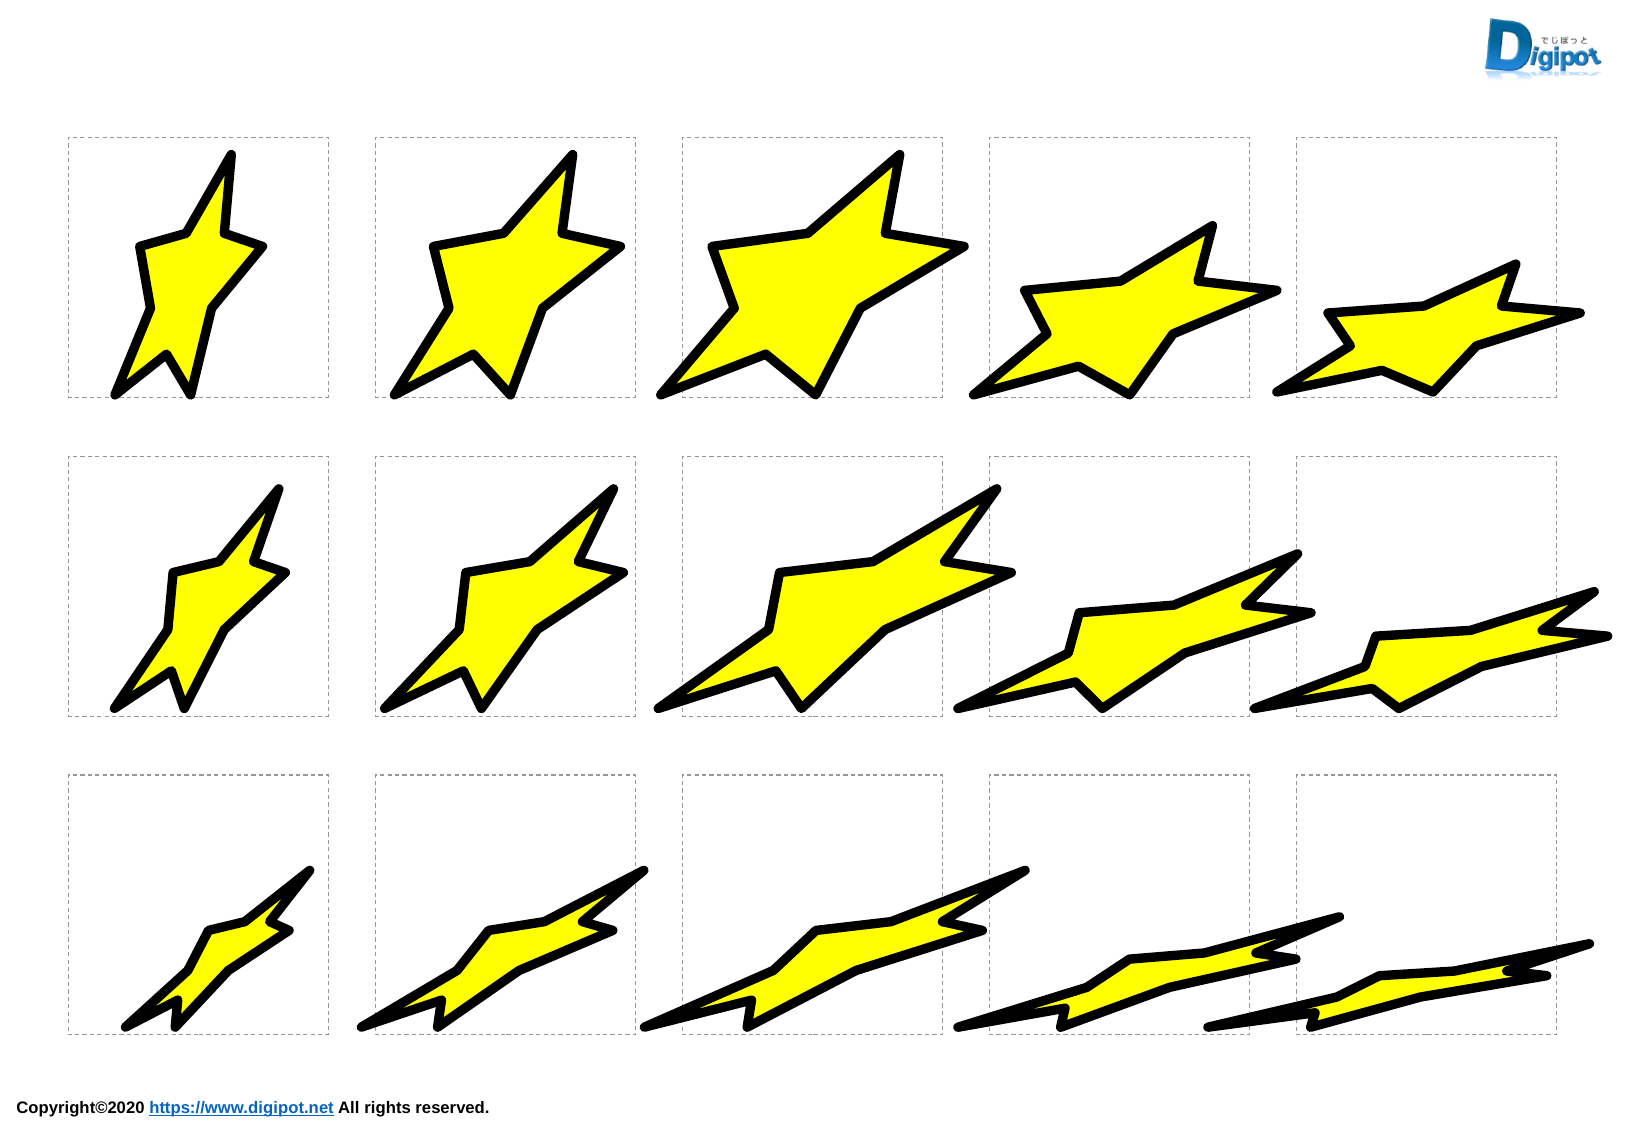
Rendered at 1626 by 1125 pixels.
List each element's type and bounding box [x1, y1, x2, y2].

text_box [384, 488, 624, 709]
text_box [973, 225, 1277, 395]
picture [1485, 18, 1602, 82]
text_box [1254, 591, 1608, 709]
text_box [658, 488, 1012, 709]
text_box [114, 488, 286, 709]
text_box [361, 870, 644, 1028]
text_box [957, 916, 1340, 1028]
text_box [114, 154, 263, 395]
text_box [660, 154, 965, 395]
text_box [644, 870, 1026, 1028]
text_box [1276, 264, 1581, 393]
text_box [957, 553, 1312, 709]
text_box [394, 154, 621, 395]
text_box [1207, 943, 1590, 1028]
text_box [125, 870, 310, 1028]
